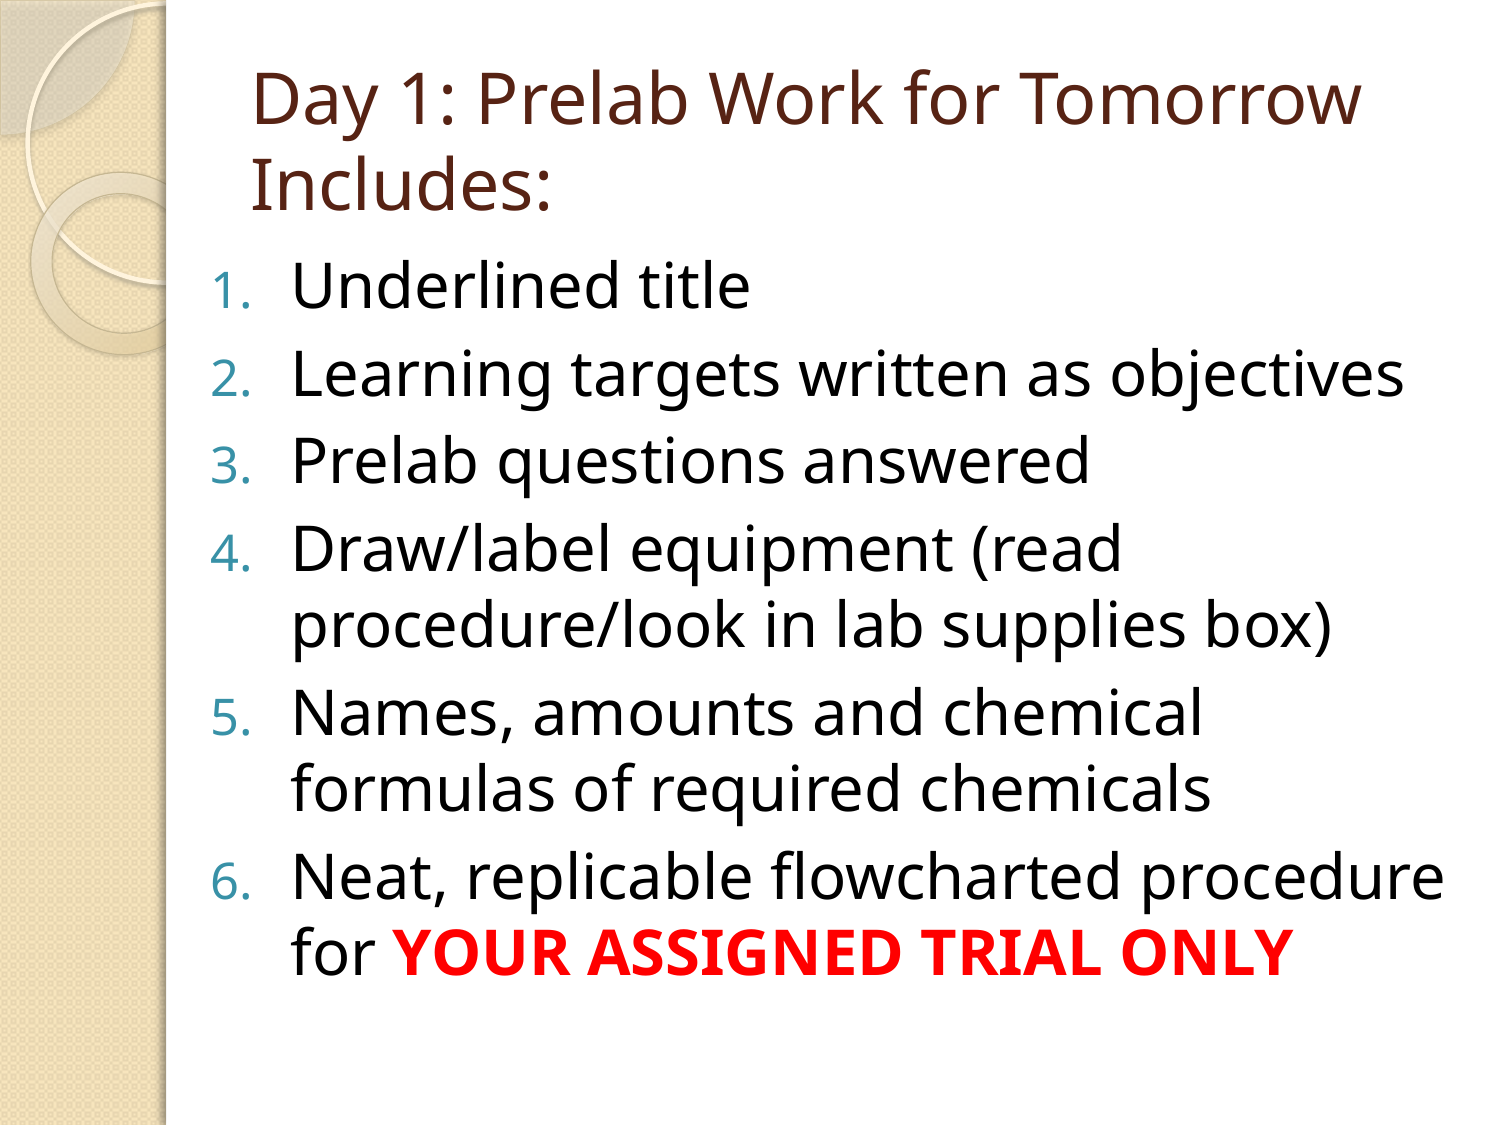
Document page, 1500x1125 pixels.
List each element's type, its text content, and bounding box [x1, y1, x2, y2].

list Underlined title Learning targets written as objectives Prelab questions answered Draw/label equipment (read procedure/look in lab supplies box) Names, amounts and chemical formulas of required chemicals Neat, replicable flowcharted procedure for YOUR ASSIGNED TRIAL ONLY [182, 237, 1466, 1025]
title Day 1: Prelab Work for Tomorrow Includes: [235, 45, 1466, 233]
